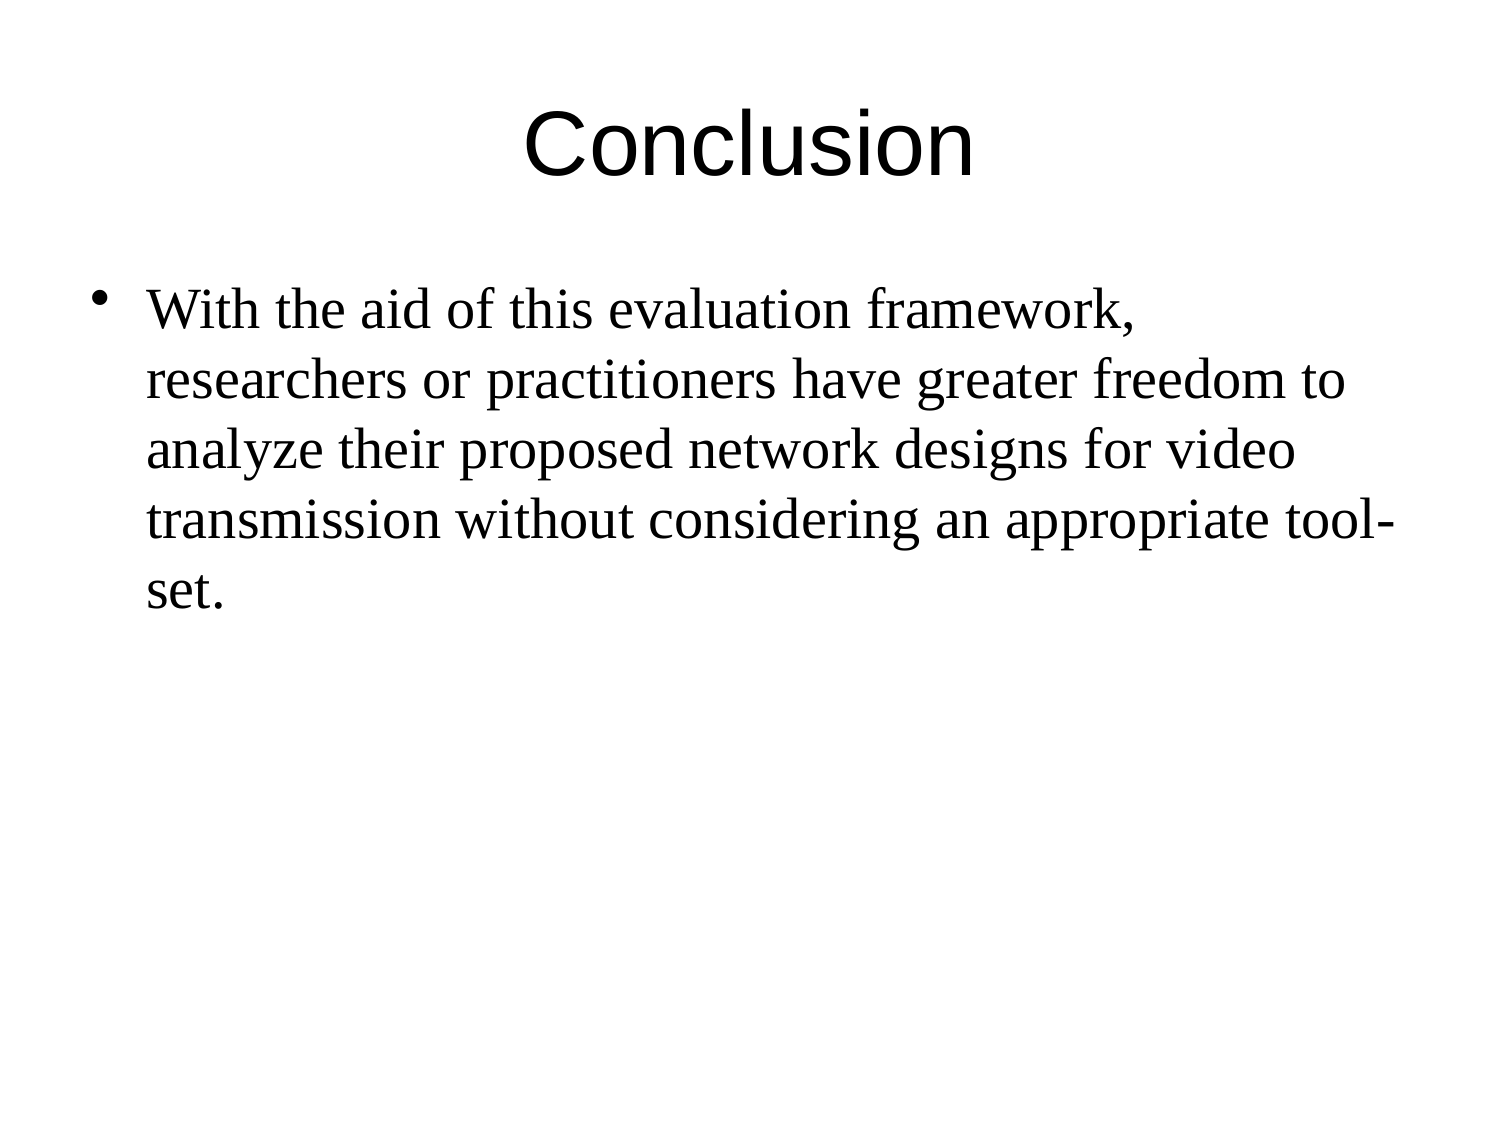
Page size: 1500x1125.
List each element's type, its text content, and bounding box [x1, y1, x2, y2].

list With the aid of this evaluation framework, researchers or practitioners have greater freedom to analyze their proposed network designs for video transmission without considering an appropriate tool-set. [74, 262, 1426, 1006]
title Conclusion [74, 44, 1426, 233]
